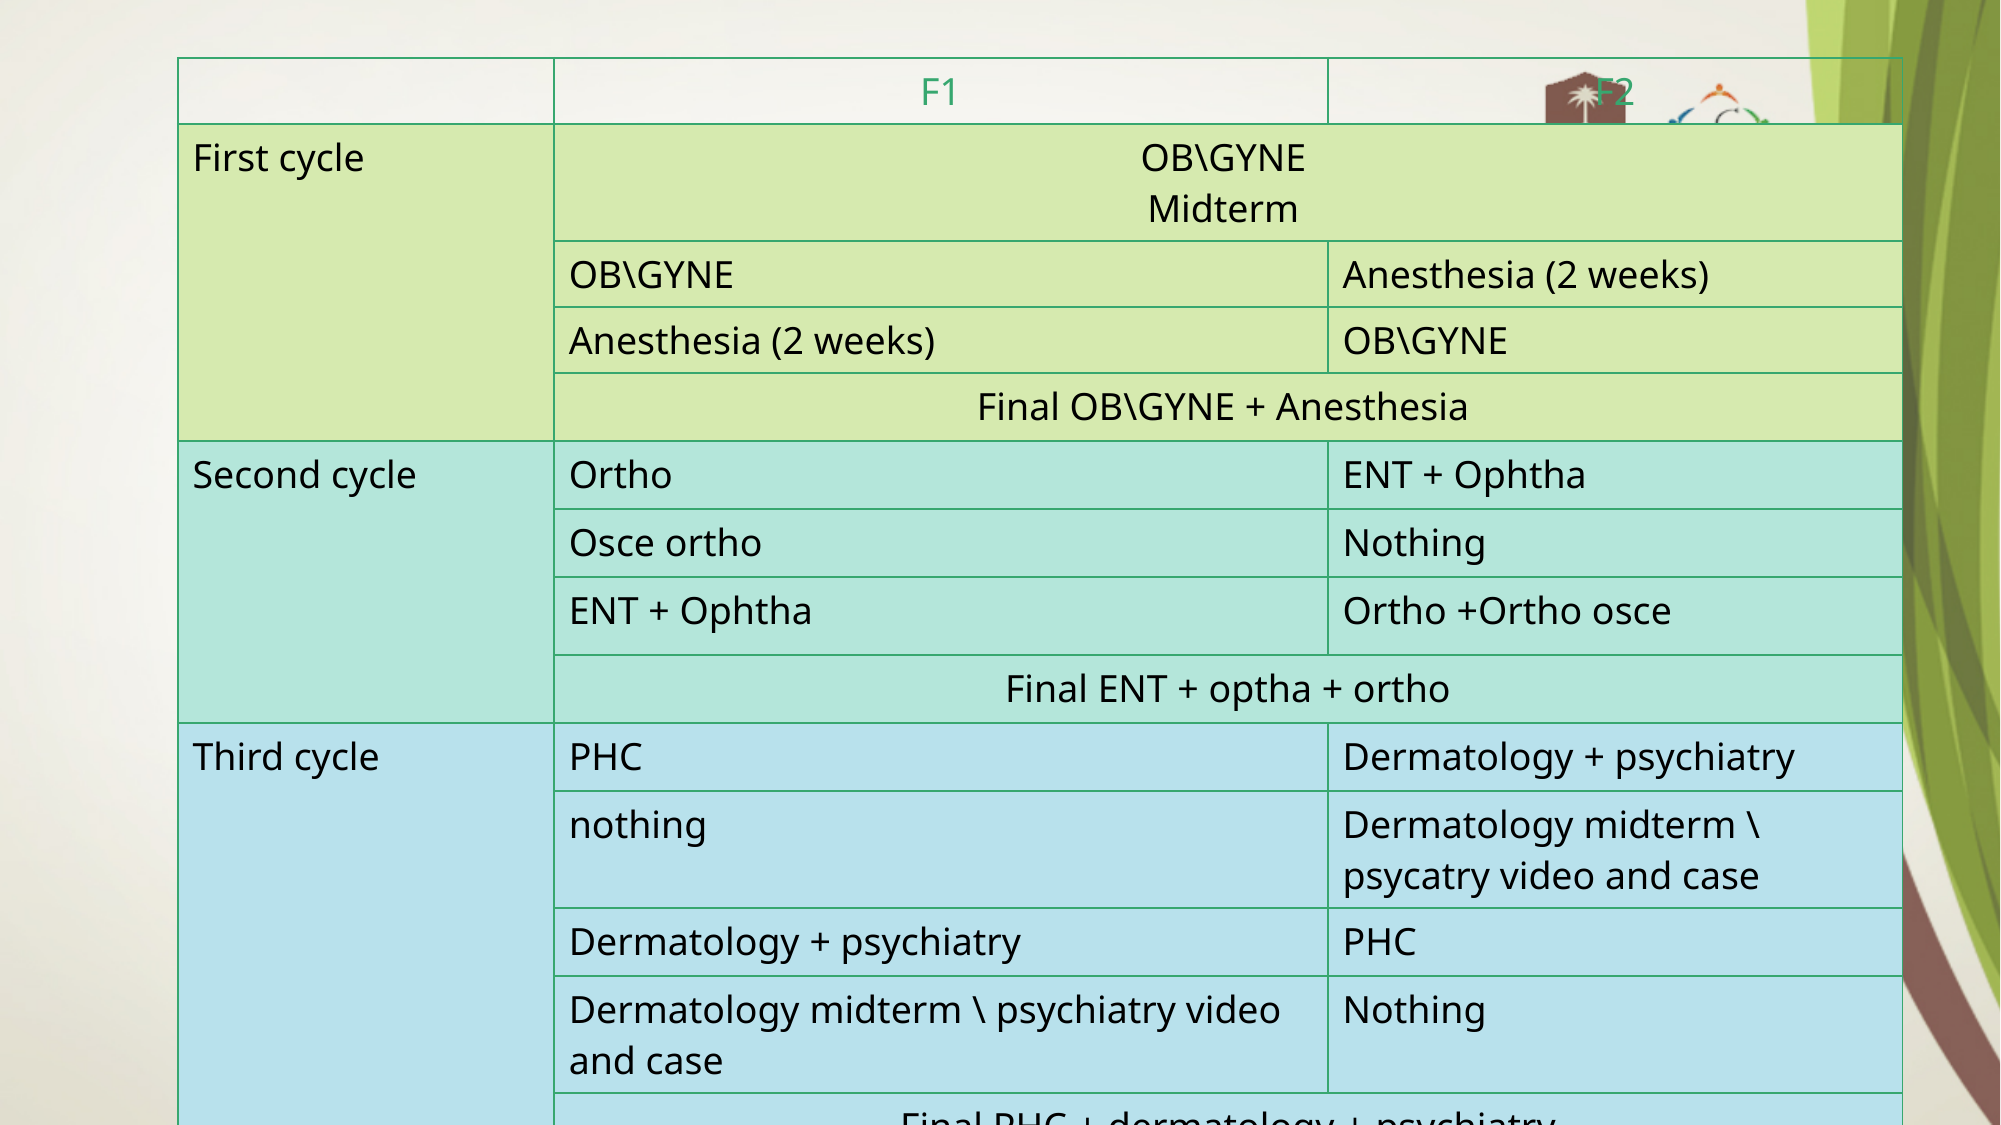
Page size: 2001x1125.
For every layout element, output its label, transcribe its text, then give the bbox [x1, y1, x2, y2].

table_cell OB\GYNE Midterm [555, 125, 1902, 240]
table_cell Dermatology midterm \ psychiatry video and case [555, 977, 1327, 1092]
table_cell ENT + Ophtha [1329, 442, 1902, 508]
table_cell Anesthesia (2 weeks) [1329, 242, 1902, 306]
table_header F1 [555, 59, 1327, 123]
table_cell Final ENT + optha + ortho [555, 656, 1902, 722]
table_cell PHC [1329, 909, 1902, 975]
table_cell Final PHC + dermatology + psychiatry [555, 1094, 1902, 1125]
table_cell Final OB\GYNE + Anesthesia [555, 374, 1902, 440]
table_cell Second cycle [179, 442, 553, 722]
table_cell Third cycle [179, 724, 553, 1125]
table_header F2 [1329, 59, 1902, 123]
table_cell Dermatology midterm \ psycatry video and case [1329, 792, 1902, 907]
table_cell Nothing [1329, 510, 1902, 576]
table_cell Ortho [555, 442, 1327, 508]
table_cell ENT + Ophtha [555, 578, 1327, 654]
table_cell OB\GYNE [1329, 308, 1902, 372]
table_cell Dermatology + psychiatry [1329, 724, 1902, 790]
table_header [179, 59, 553, 123]
table_cell Nothing [1329, 977, 1902, 1092]
table_cell Anesthesia (2 weeks) [555, 308, 1327, 372]
picture [0, 0, 2001, 1125]
table_cell OB\GYNE [555, 242, 1327, 306]
table_cell First cycle [179, 125, 553, 440]
table_cell Osce ortho [555, 510, 1327, 576]
table_cell PHC [555, 724, 1327, 790]
table_cell Dermatology + psychiatry [555, 909, 1327, 975]
table_cell nothing [555, 792, 1327, 907]
table_cell Ortho +Ortho osce [1329, 578, 1902, 654]
